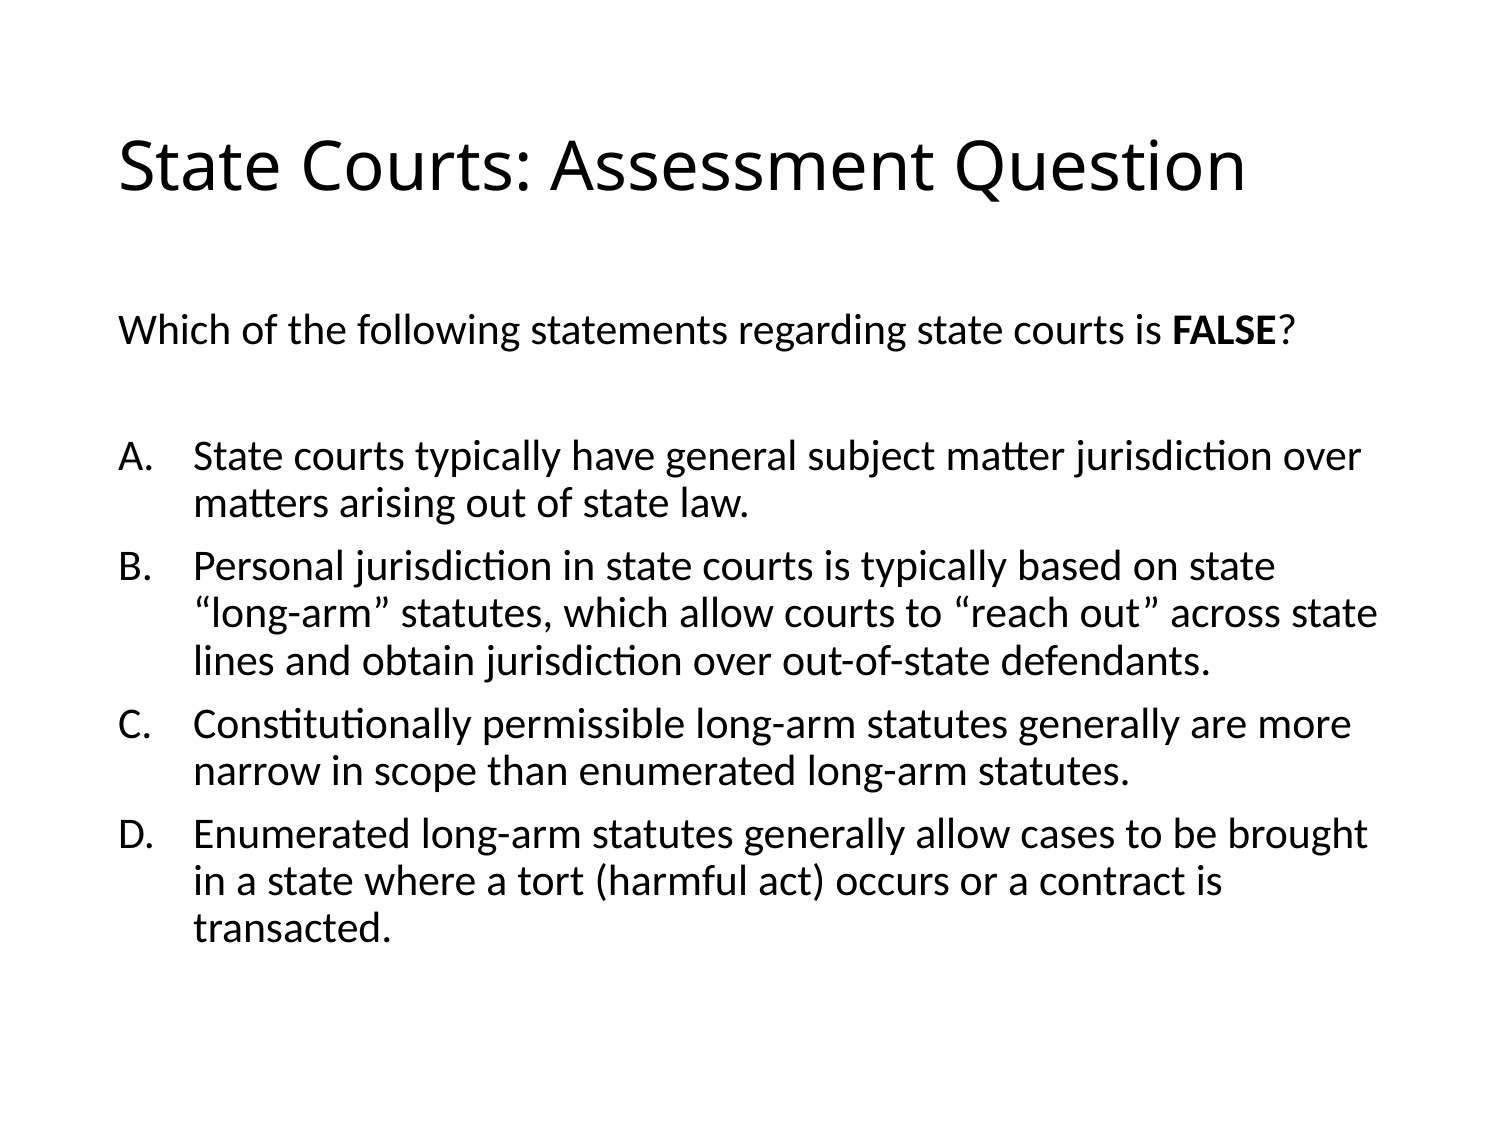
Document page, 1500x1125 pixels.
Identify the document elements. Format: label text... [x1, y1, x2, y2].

list Which of the following statements regarding state courts is FALSE? State courts typically have general subject matter jurisdiction over matters arising out of state law. Personal jurisdiction in state courts is typically based on state “long-arm” statutes, which allow courts to “reach out” across state lines and obtain jurisdiction over out-of-state defendants. Constitutionally permissible long-arm statutes generally are more narrow in scope than enumerated long-arm statutes. Enumerated long-arm statutes generally allow cases to be brought in a state where a tort (harmful act) occurs or a contract is transacted. [102, 299, 1398, 1014]
title State Courts: Assessment Question [102, 59, 1398, 278]
